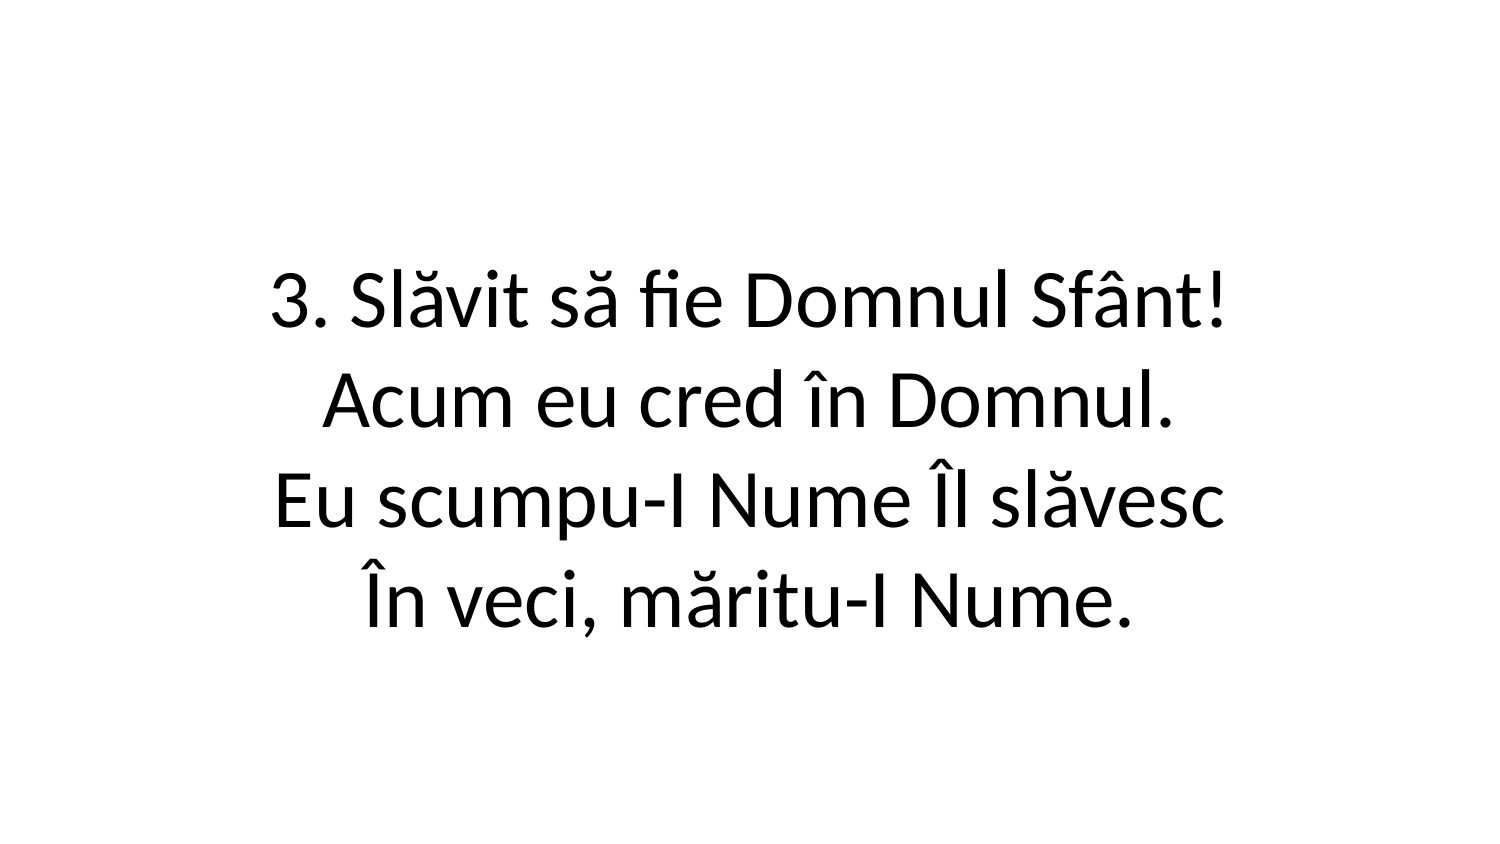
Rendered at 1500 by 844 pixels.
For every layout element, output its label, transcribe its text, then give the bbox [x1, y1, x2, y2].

text_box 3. Slăvit să fie Domnul Sfânt! Acum eu cred în Domnul. Eu scumpu-I Nume Îl slăvesc În veci, măritu-I Nume. [253, 192, 1247, 652]
